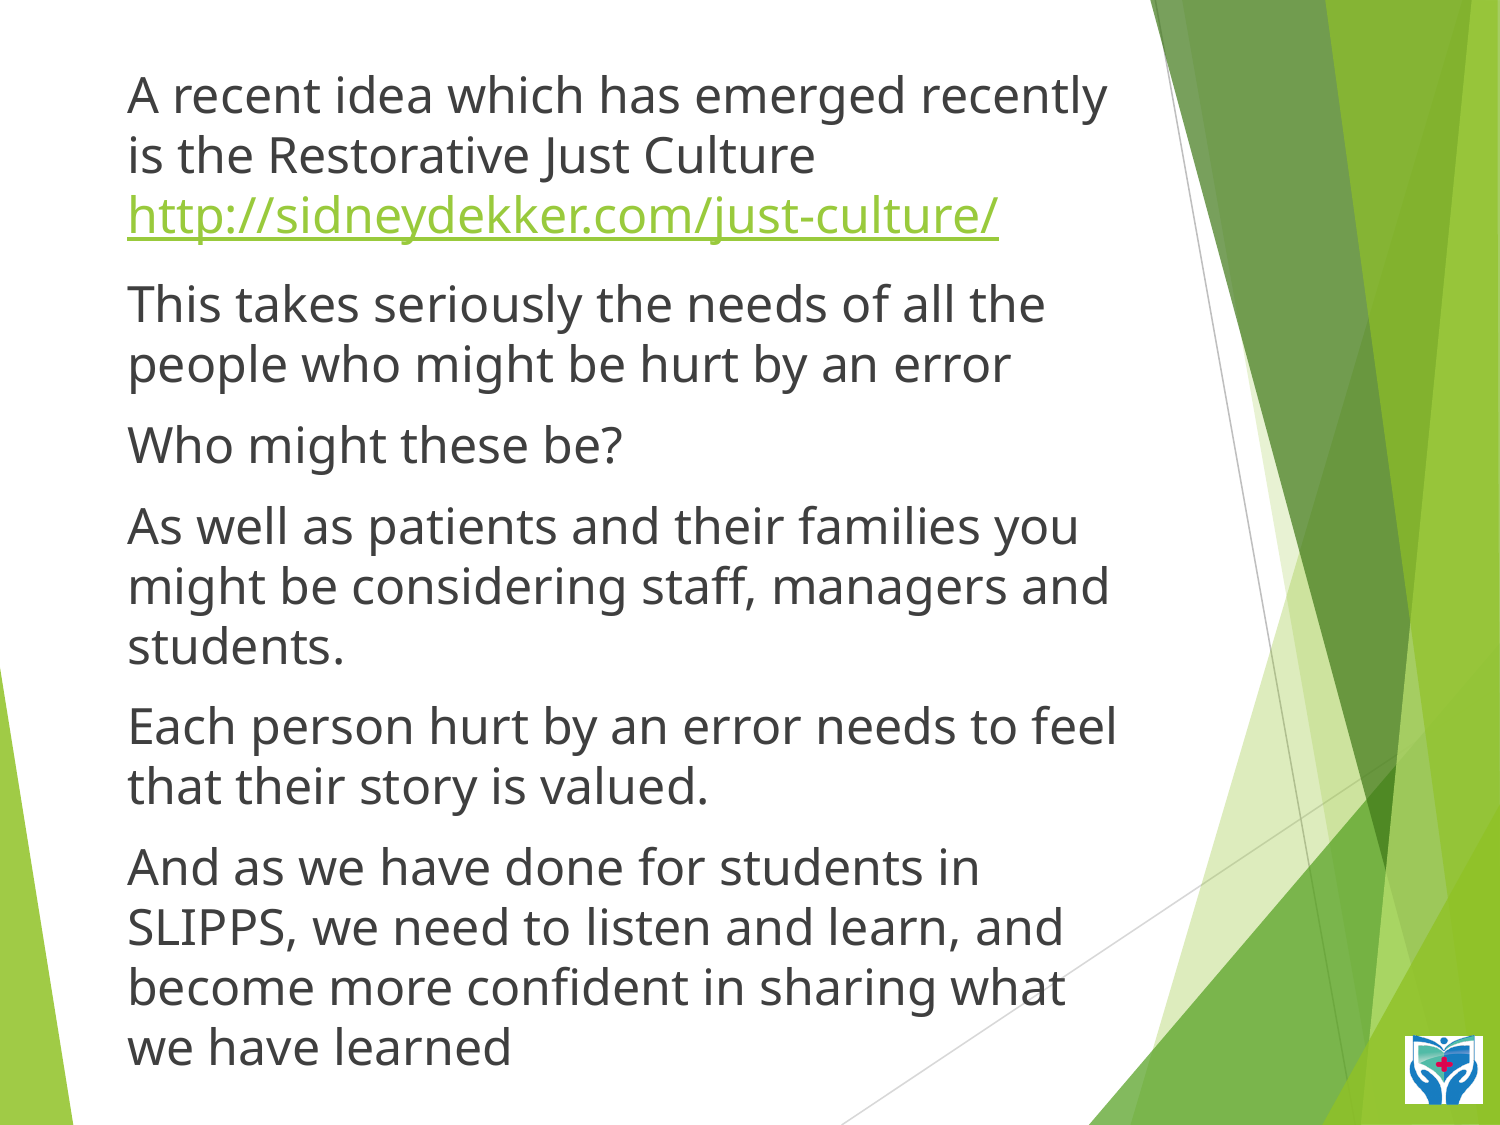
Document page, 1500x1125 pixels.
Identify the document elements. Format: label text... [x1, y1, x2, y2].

list A recent idea which has emerged recently is the Restorative Just Culture http://sidneydekker.com/just-culture/ This takes seriously the needs of all the people who might be hurt by an error Who might these be? As well as patients and their families you might be considering staff, managers and students. Each person hurt by an error needs to feel that their story is valued. And as we have done for students in SLIPPS, we need to listen and learn, and become more confident in sharing what we have learned [112, 55, 1154, 809]
picture [1404, 1035, 1483, 1105]
